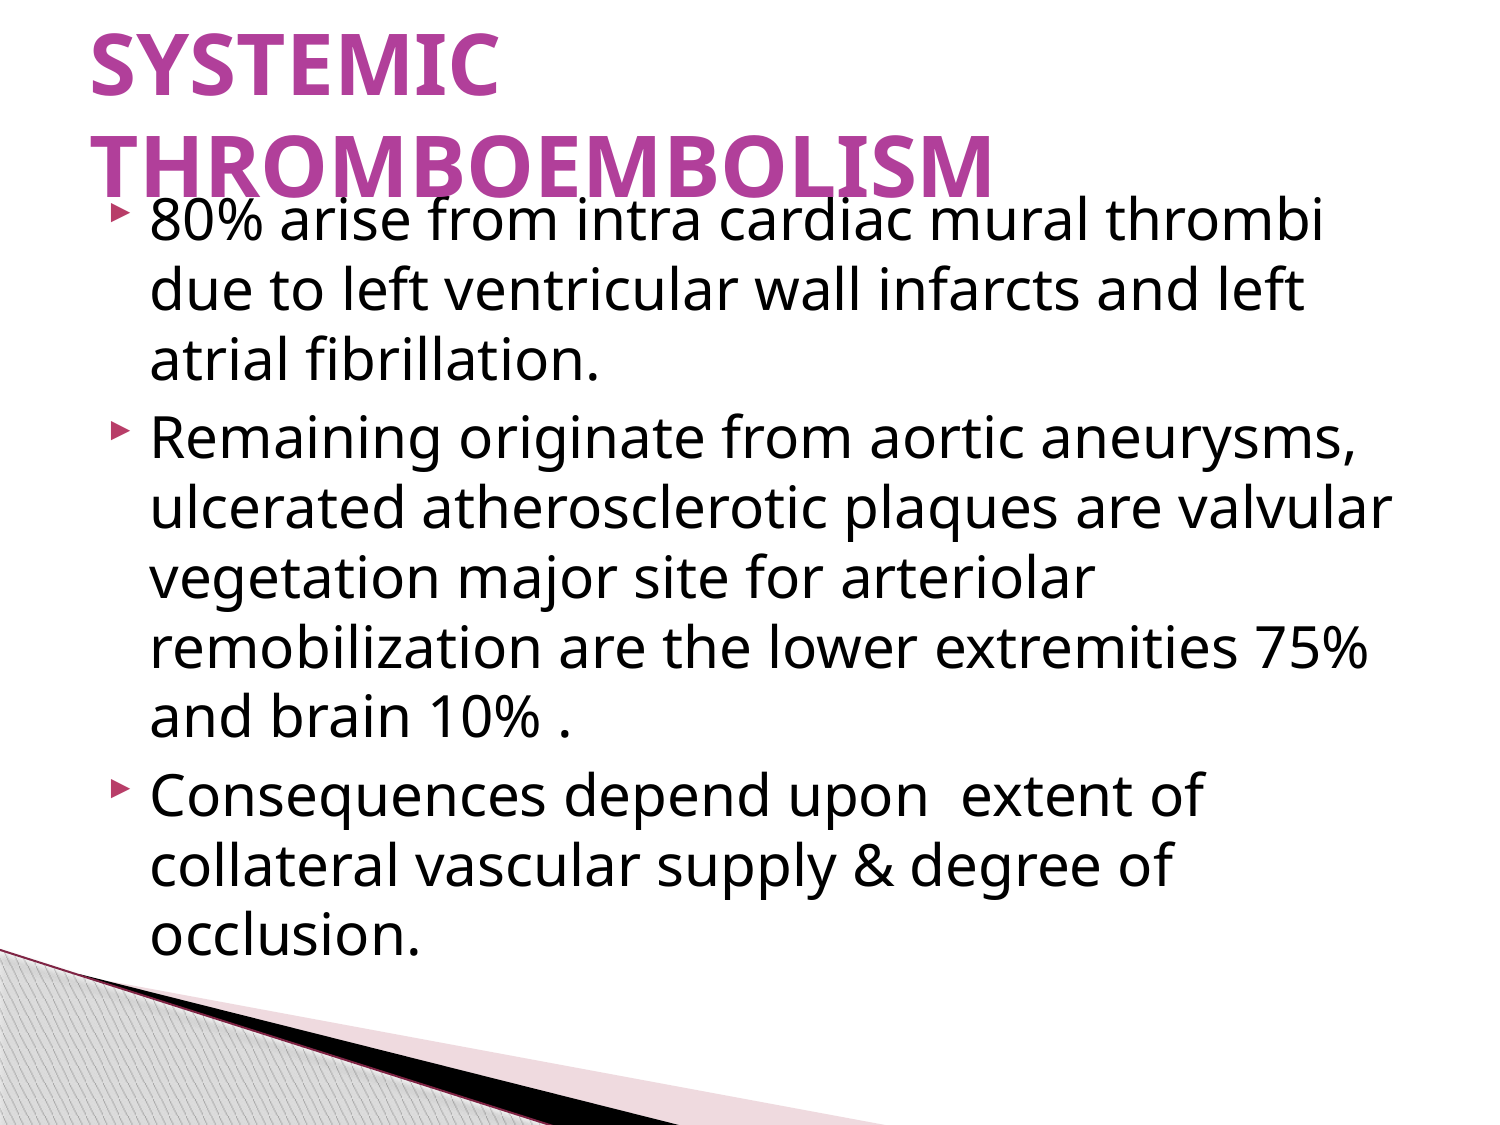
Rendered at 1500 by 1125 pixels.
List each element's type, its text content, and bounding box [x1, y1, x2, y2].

list 80% arise from intra cardiac mural thrombi due to left ventricular wall infarcts and left atrial fibrillation. Remaining originate from aortic aneurysms, ulcerated atherosclerotic plaques are valvular vegetation major site for arteriolar remobilization are the lower extremities 75% and brain 10% . Consequences depend upon extent of collateral vascular supply & degree of occlusion. [75, 188, 1425, 1013]
title SYSTEMIC THROMBOEMBOLISM [75, 37, 1425, 188]
